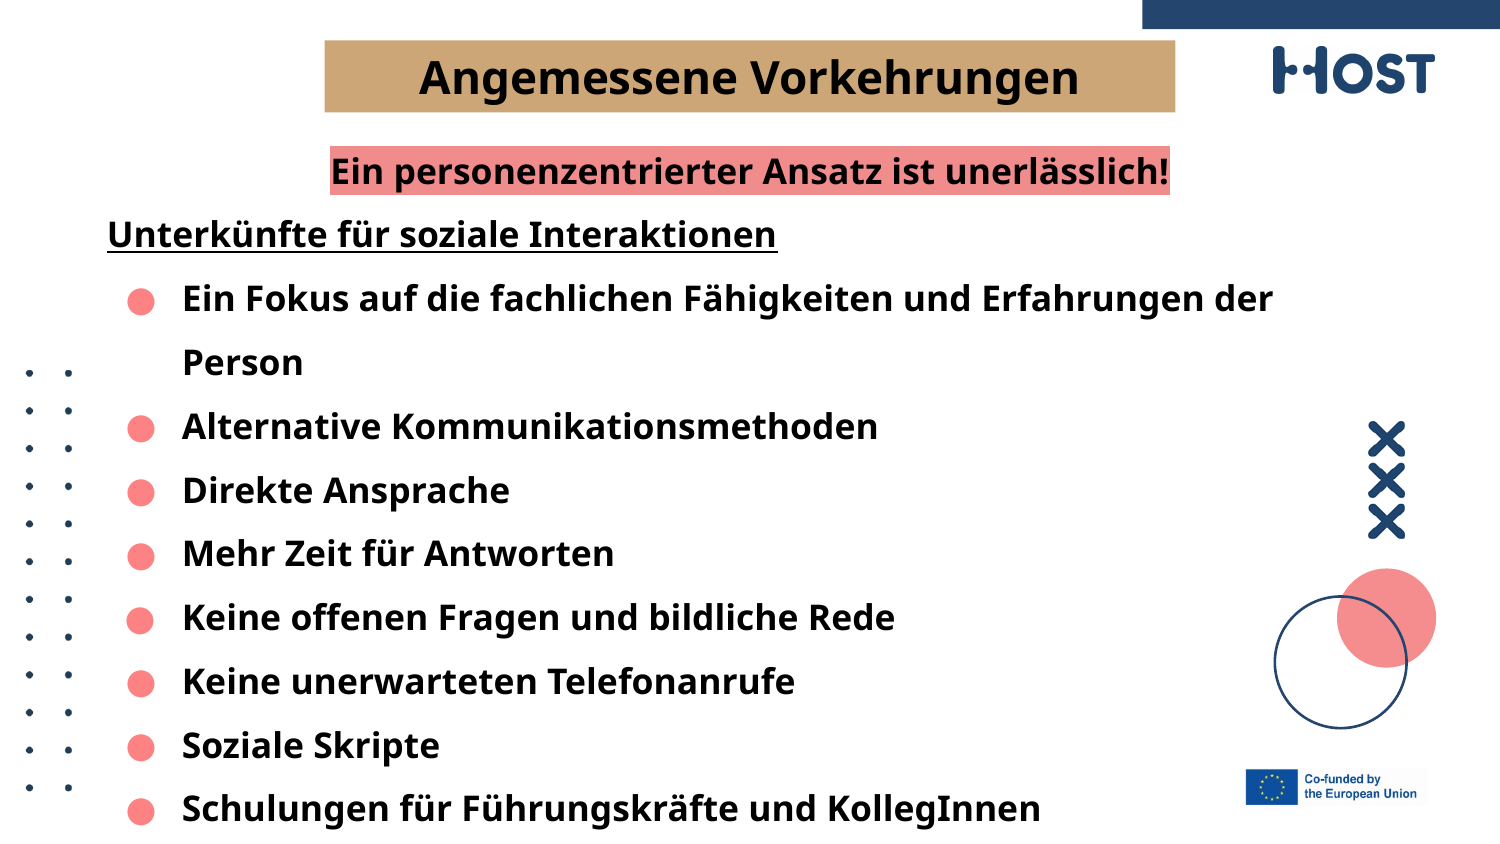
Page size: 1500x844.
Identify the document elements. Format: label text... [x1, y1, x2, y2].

picture [1273, 46, 1435, 94]
text_box Angemessene Vorkehrungen [324, 40, 1176, 112]
text_box Ein personenzentrierter Ansatz ist unerlässlich! Unterkünfte für soziale Interaktionen Ein Fokus auf die fachlichen Fähigkeiten und Erfahrungen der Person Alternative Kommunikationsmethoden Direkte Ansprache Mehr Zeit für Antworten Keine offenen Fragen und bildliche Rede Keine unerwarteten Telefonanrufe Soziale Skripte Schulungen für Führungskräfte und KollegInnen [91, 112, 1408, 831]
picture [1245, 768, 1428, 806]
picture [0, 370, 91, 806]
